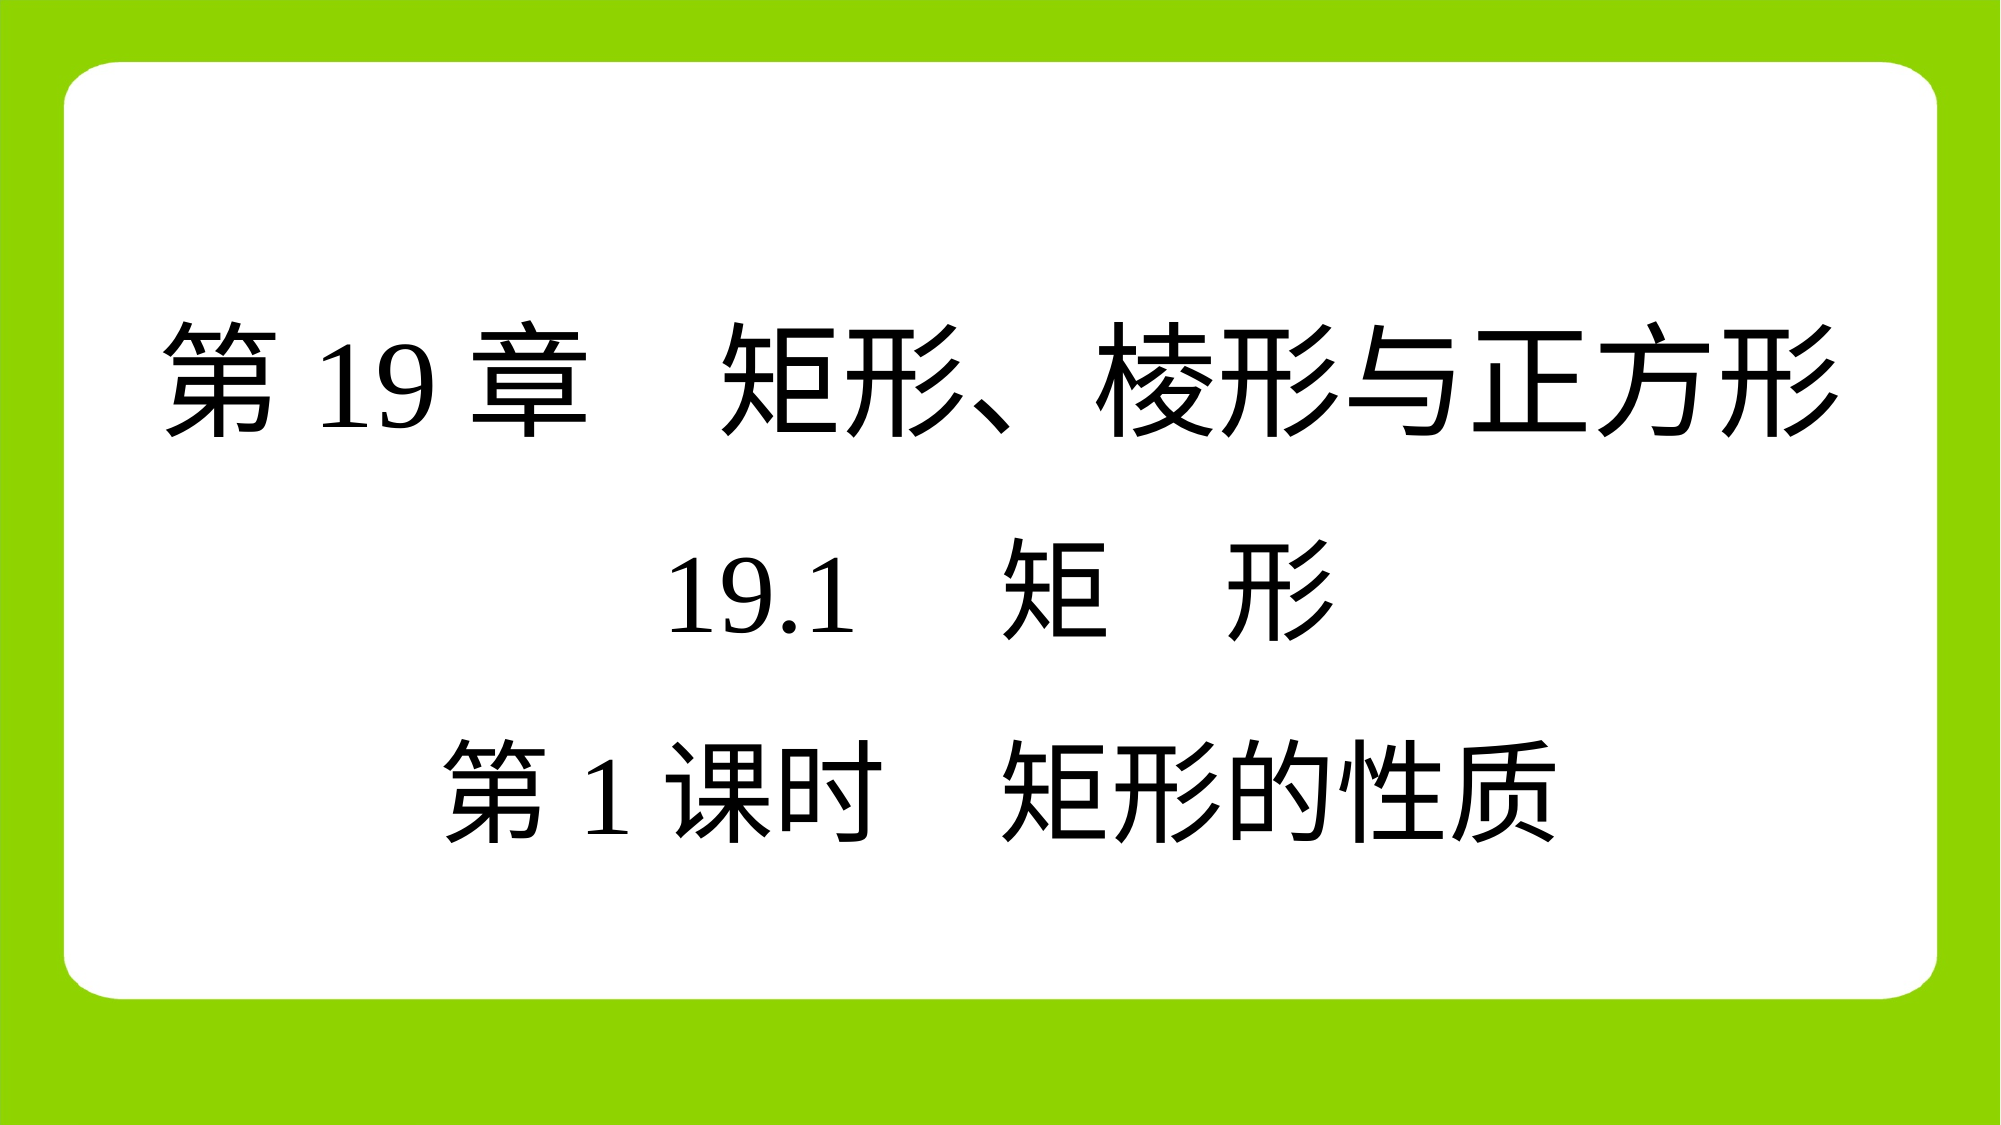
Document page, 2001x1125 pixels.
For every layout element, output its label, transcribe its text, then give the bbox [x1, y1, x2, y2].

text_box 第19章 矩形、棱形与正方形 19.1 矩 形 第1课时 矩形的性质 [0, 219, 2000, 865]
picture [0, 0, 2001, 1125]
